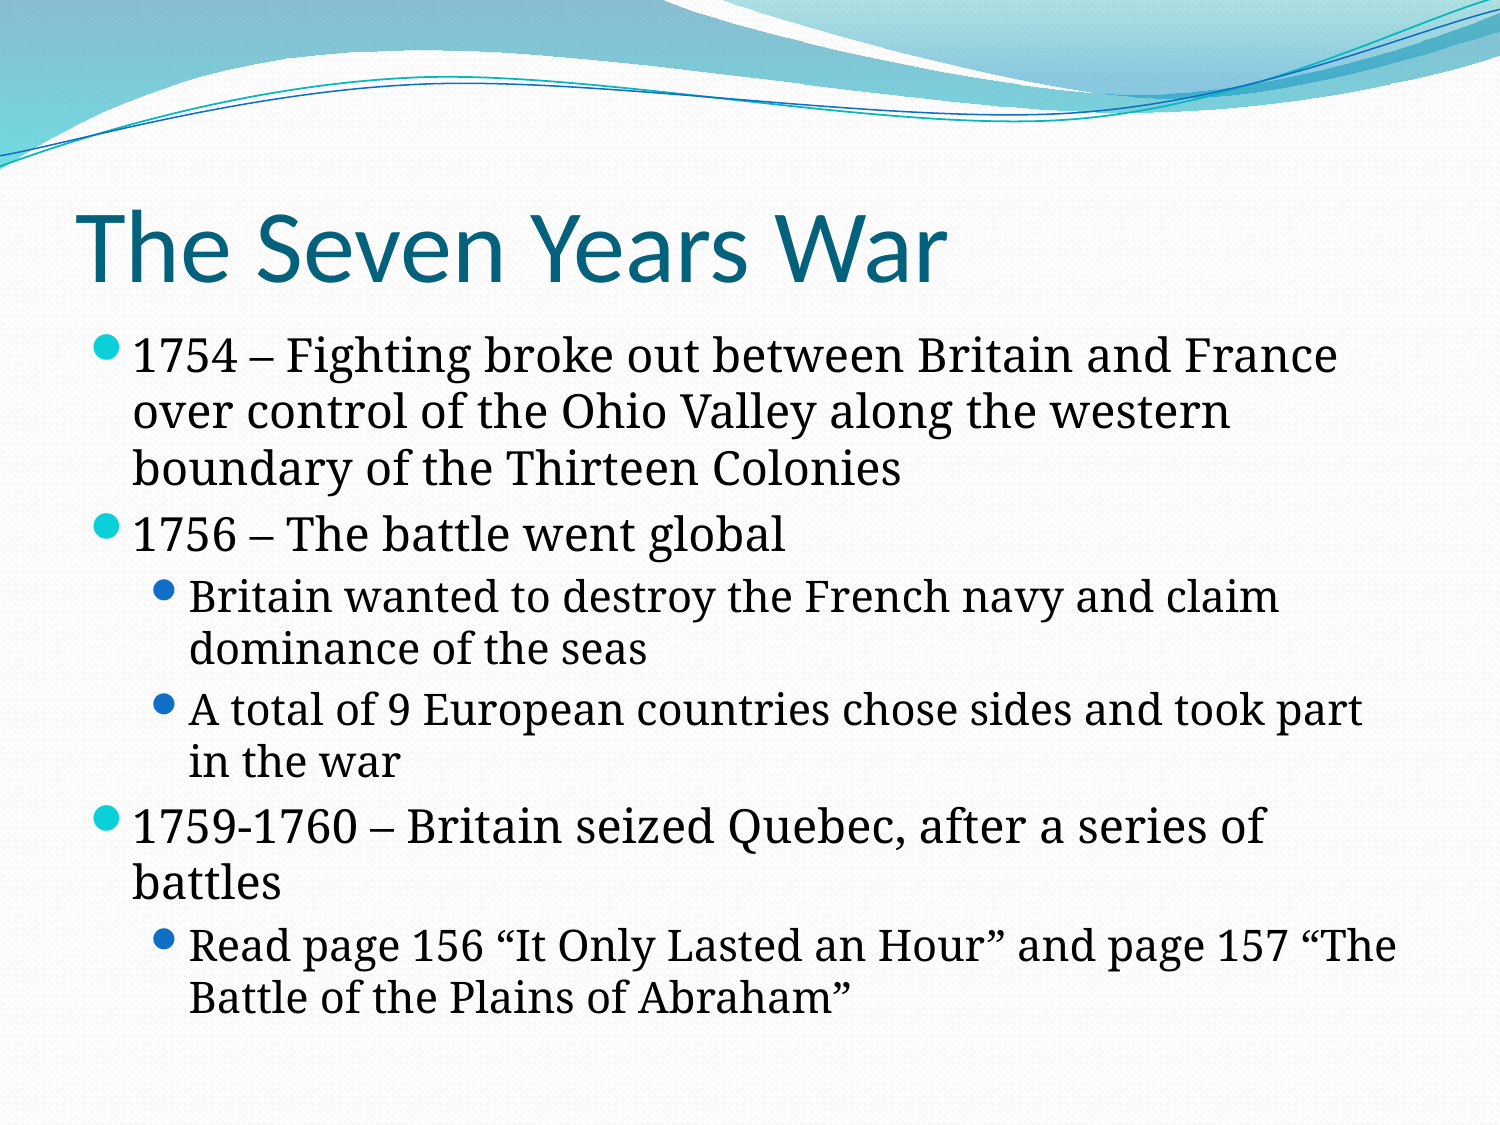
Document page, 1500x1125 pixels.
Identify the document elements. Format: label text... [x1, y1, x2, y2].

list 1754 – Fighting broke out between Britain and France over control of the Ohio Valley along the western boundary of the Thirteen Colonies 1756 – The battle went global Britain wanted to destroy the French navy and claim dominance of the seas A total of 9 European countries chose sides and took part in the war 1759-1760 – Britain seized Quebec, after a series of battles Read page 156 “It Only Lasted an Hour” and page 157 “The Battle of the Plains of Abraham” [75, 317, 1425, 1038]
title The Seven Years War [75, 115, 1425, 303]
